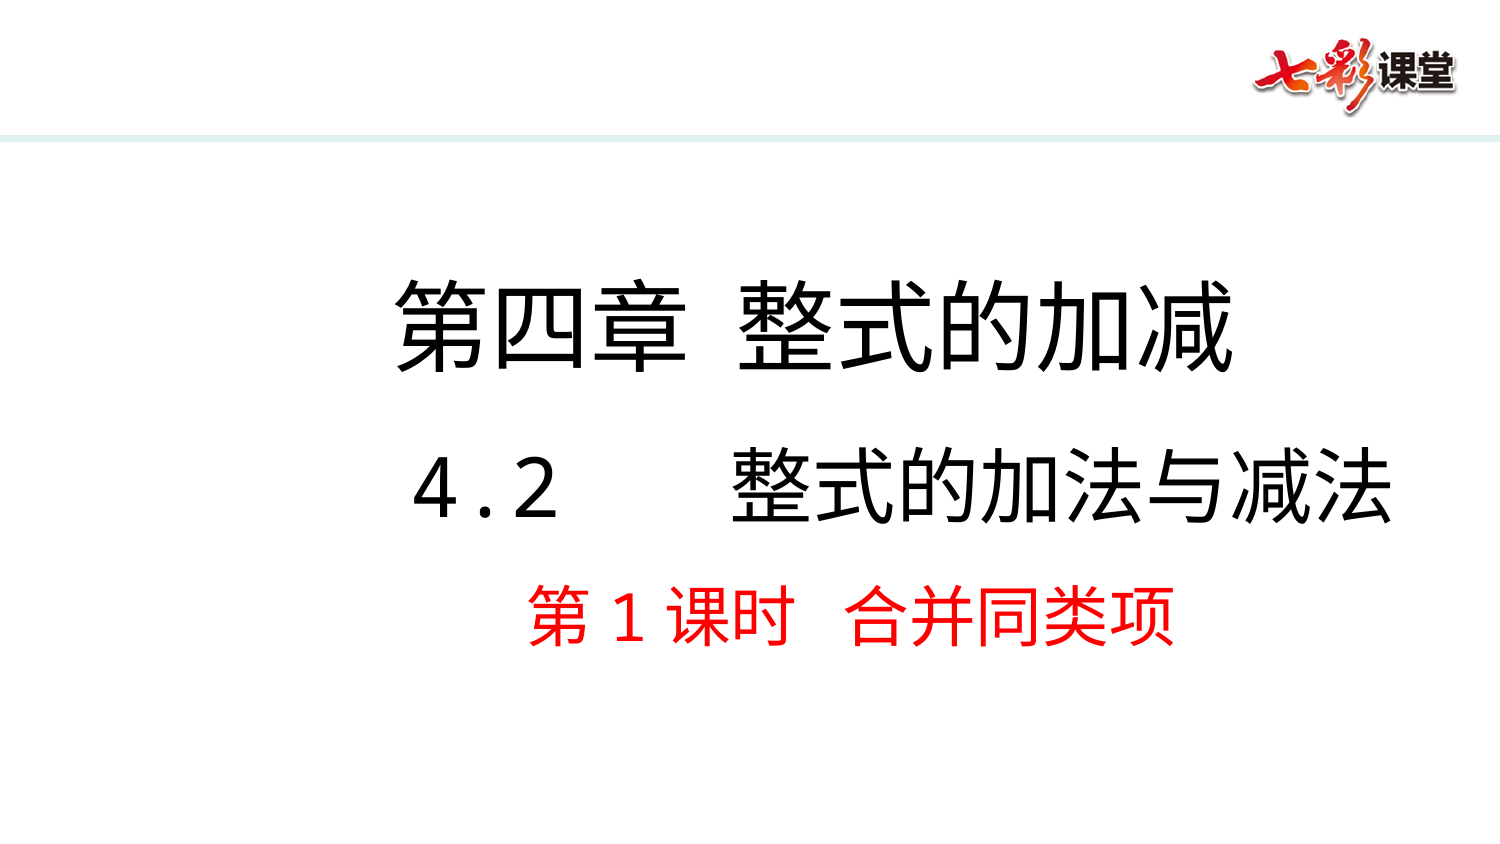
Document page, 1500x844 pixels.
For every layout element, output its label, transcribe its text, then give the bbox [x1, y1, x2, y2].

picture [1249, 32, 1461, 118]
text_box 第四章 整式的加减 4.2 整式的加法与减法 第1课时 合并同类项 [245, 197, 1411, 662]
